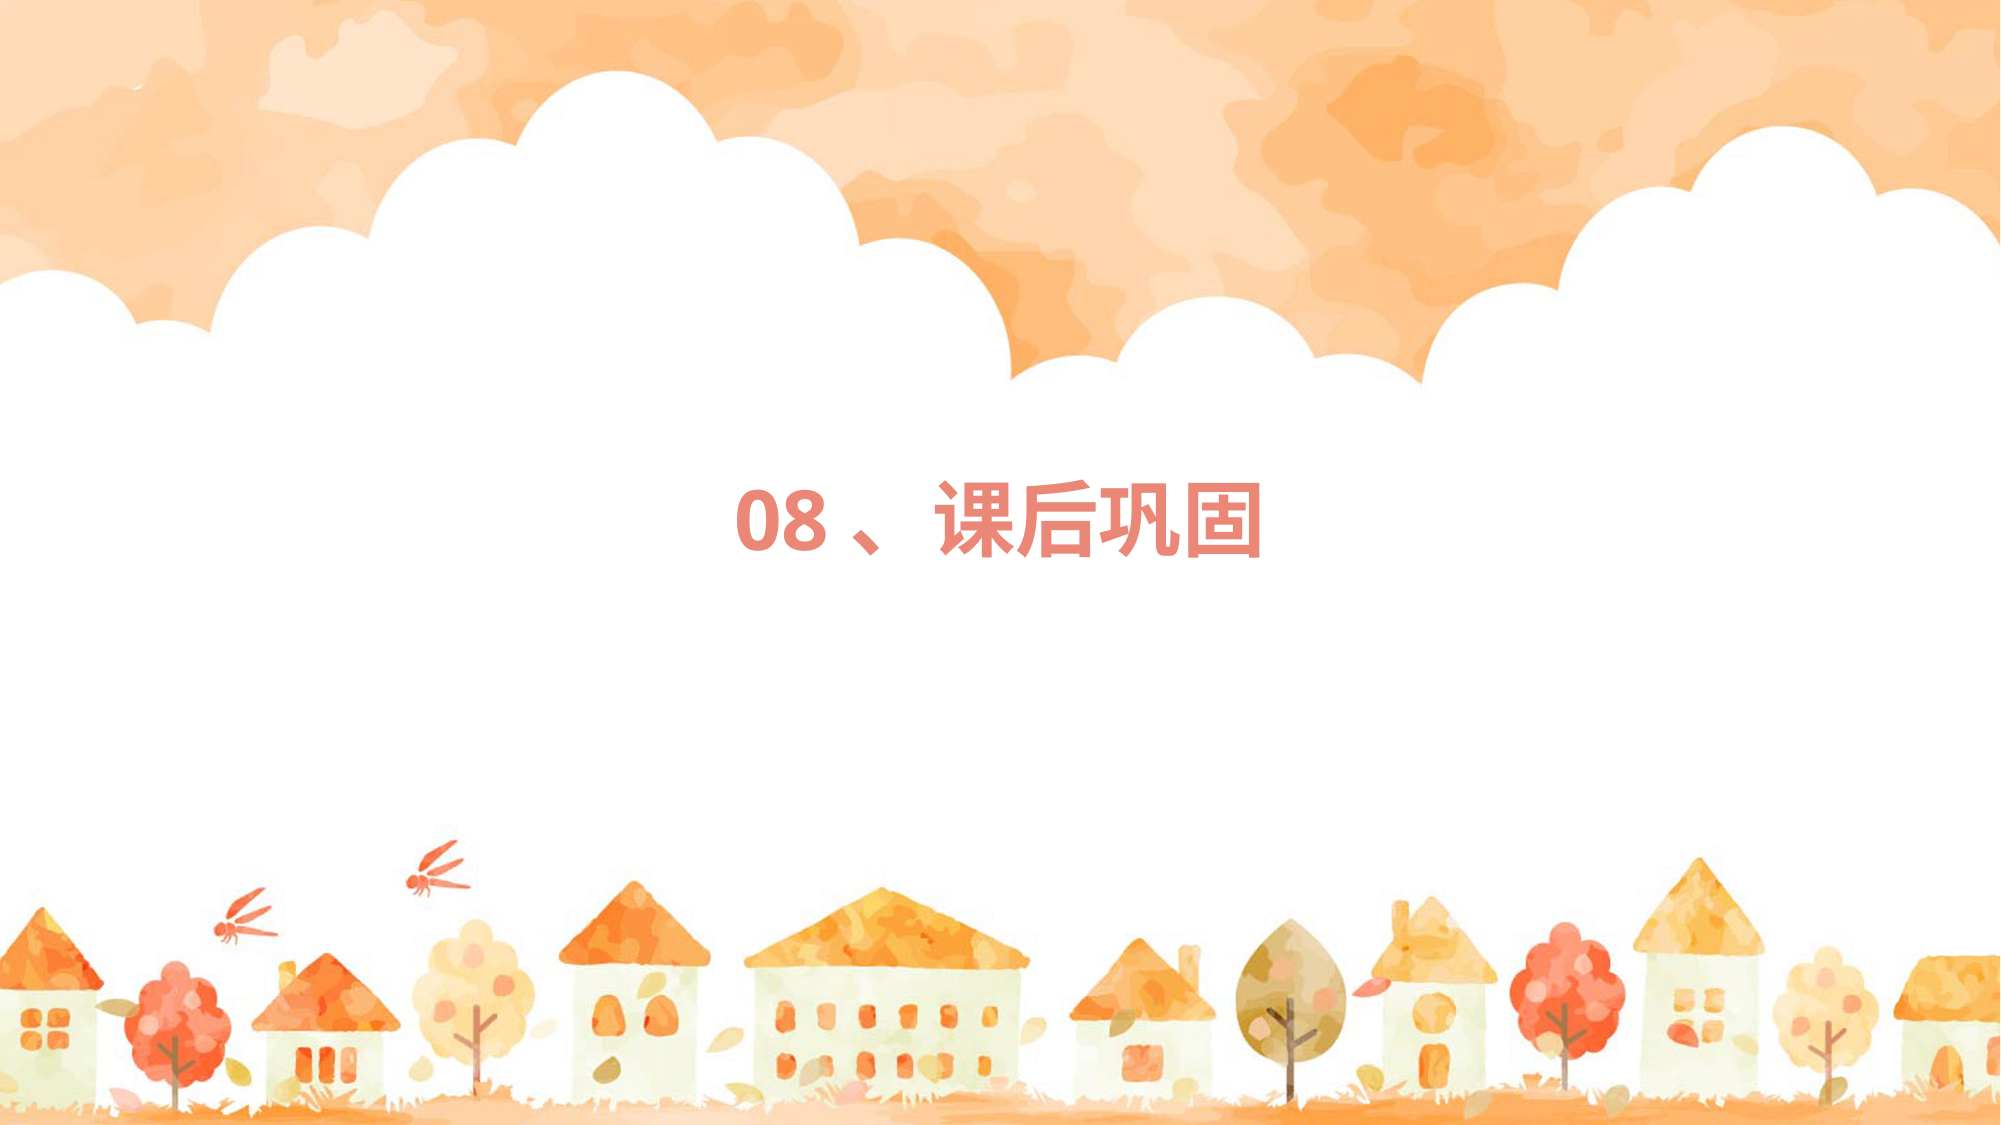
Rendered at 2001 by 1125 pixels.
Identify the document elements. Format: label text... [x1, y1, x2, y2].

text_box 08、课后巩固 [719, 409, 1281, 575]
picture [0, 0, 2001, 1125]
